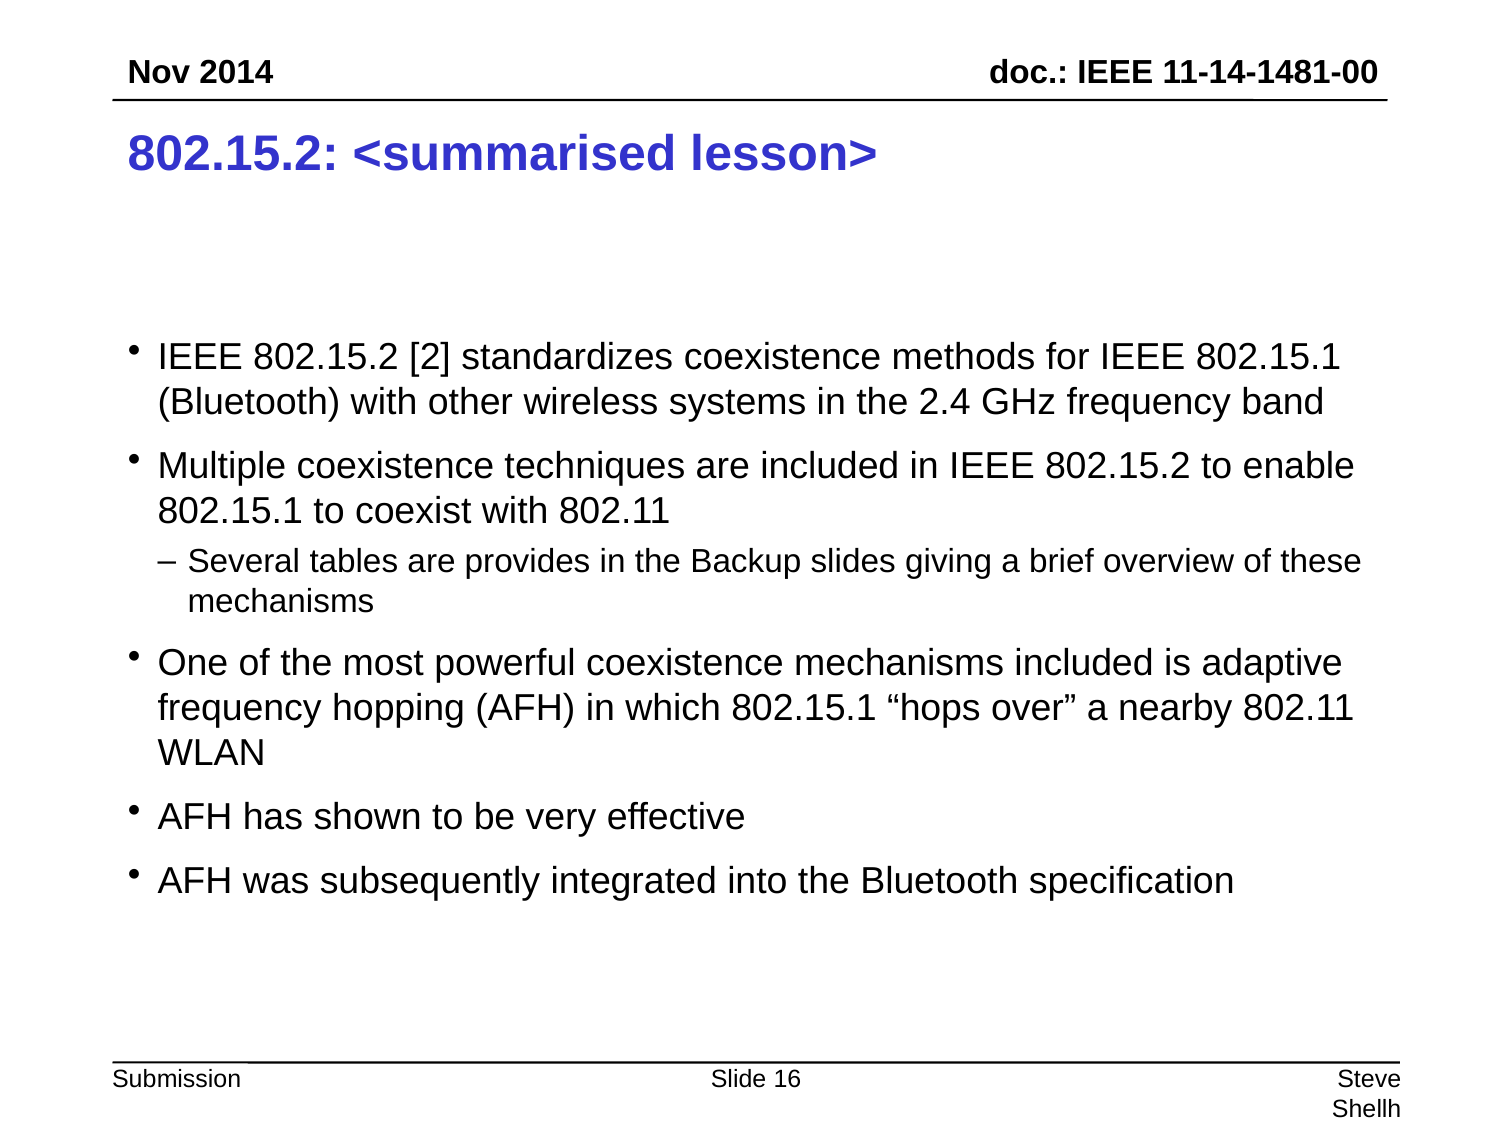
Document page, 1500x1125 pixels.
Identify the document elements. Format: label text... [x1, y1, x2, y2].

slide_number Slide 16 [709, 1061, 803, 1093]
list IEEE 802.15.2 [2] standardizes coexistence methods for IEEE 802.15.1 (Bluetooth) with other wireless systems in the 2.4 GHz frequency band Multiple coexistence techniques are included in IEEE 802.15.2 to enable 802.15.1 to coexist with 802.11 Several tables are provides in the Backup slides giving a brief overview of these mechanisms One of the most powerful coexistence mechanisms included is adaptive frequency hopping (AFH) in which 802.15.1 “hops over” a nearby 802.11 WLAN AFH has shown to be very effective AFH was subsequently integrated into the Bluetooth specification [112, 324, 1388, 1000]
title 802.15.2: <summarised lesson> [112, 112, 1388, 288]
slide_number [112, 40, 463, 101]
footer Steve Shellhammer, Qualcomm [1320, 1061, 1402, 1093]
